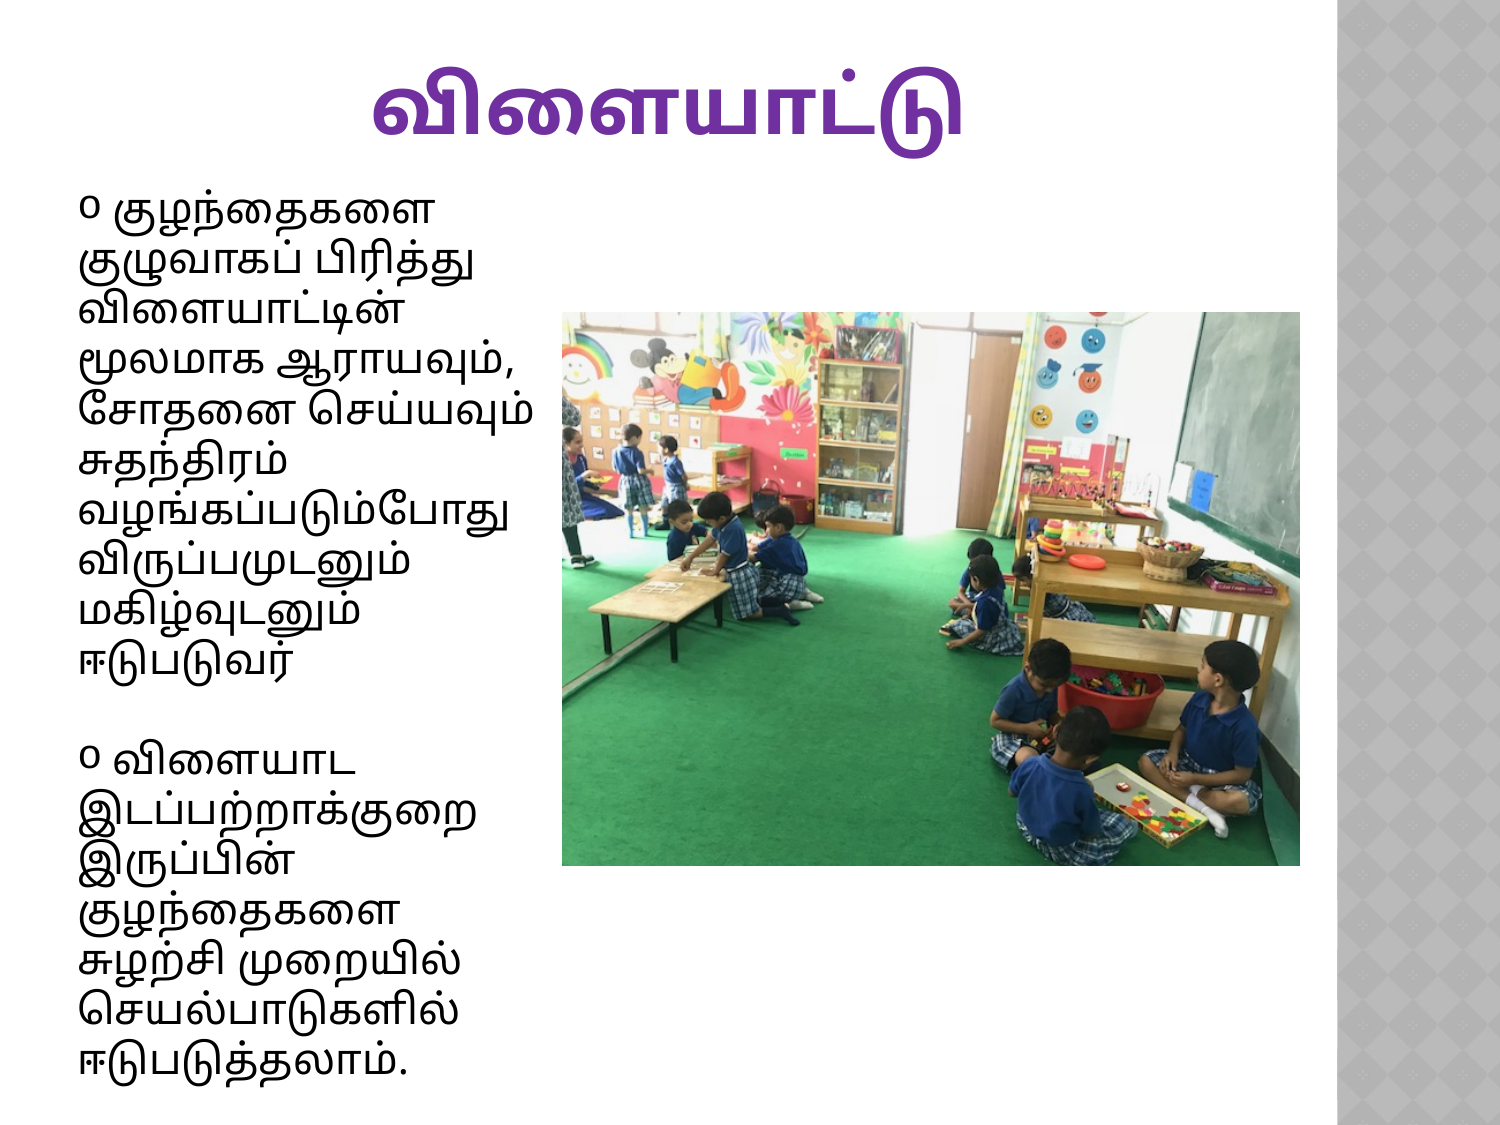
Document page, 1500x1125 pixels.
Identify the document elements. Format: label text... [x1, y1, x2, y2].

picture [561, 311, 1301, 866]
title விளையாட்டு [75, 52, 1263, 150]
text_box குழந்தைகளை குழுவாகப் பிரித்து விளையாட்டின் மூலமாக ஆராயவும், சோதனை செய்யவும் சுதந்திரம் வழங்கப்படும்போது விருப்பமுடனும் மகிழ்வுடனும் ஈடுபடுவர் விளையாட இடப்பற்றாக்குறை இருப்பின் குழந்தைகளை சுழற்சி முறையில் செயல்பாடுகளில் ஈடுபடுத்தலாம். [62, 174, 563, 1125]
